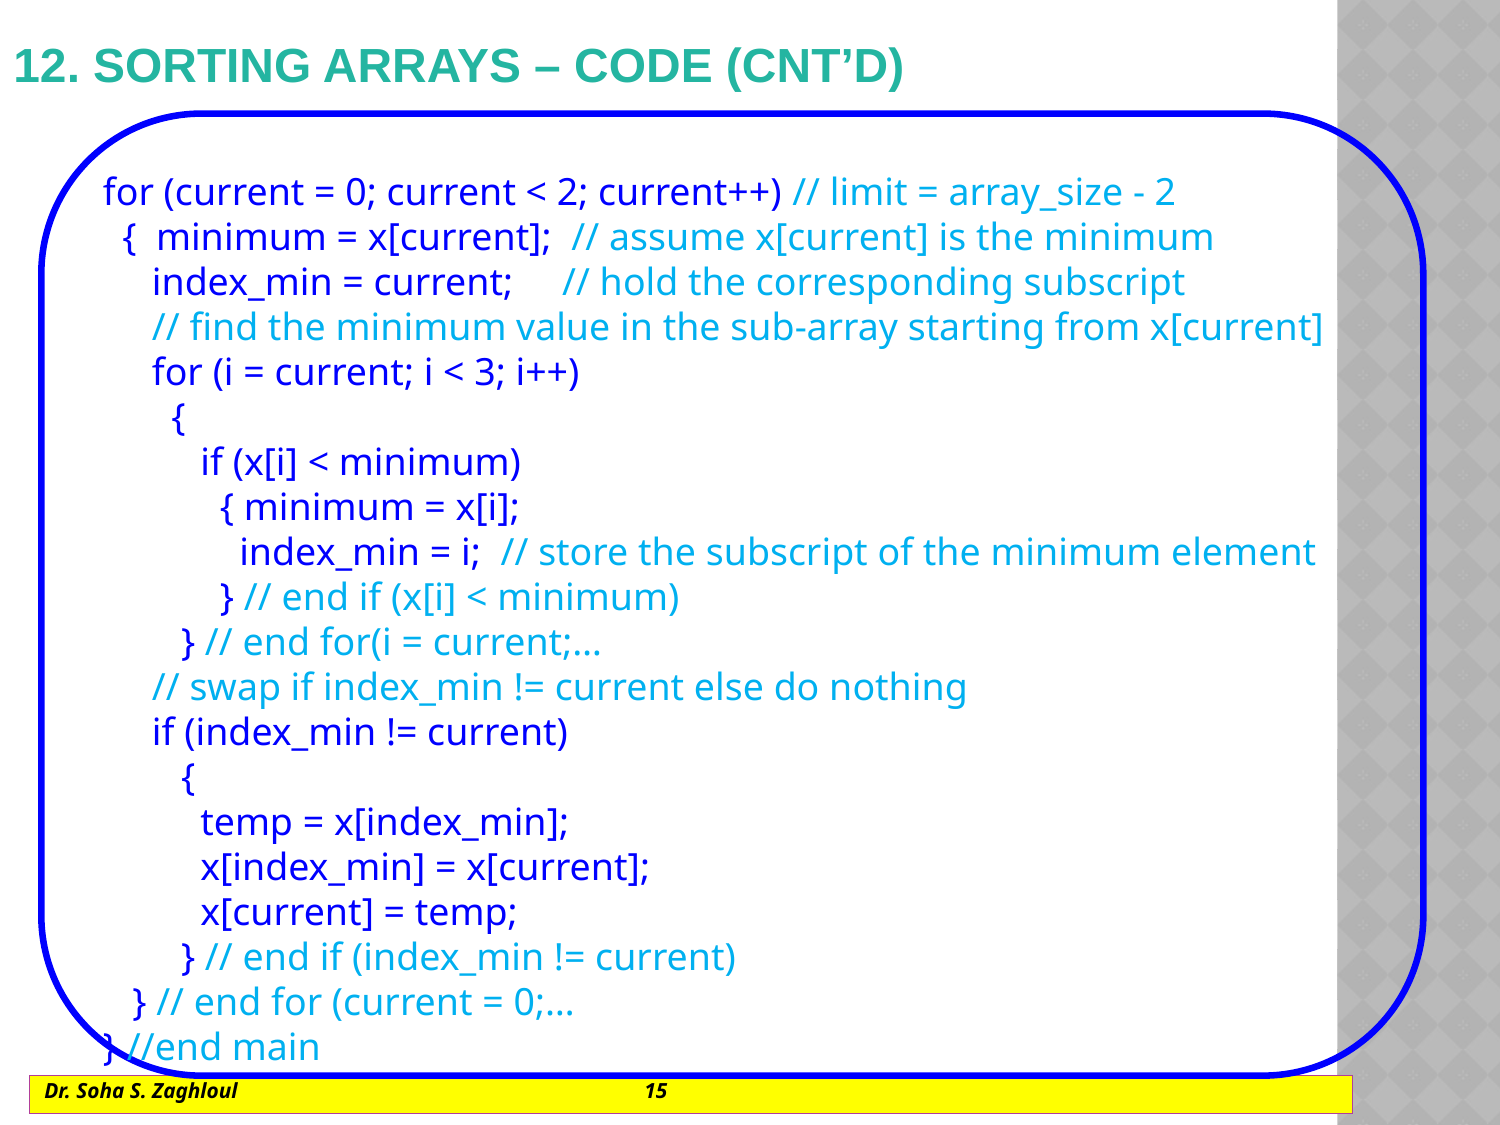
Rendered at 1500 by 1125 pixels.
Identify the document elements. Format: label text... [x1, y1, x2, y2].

text_box for (current = 0; current < 2; current++) // limit = array_size - 2 { minimum = x[current]; // assume x[current] is the minimum index_min = current; // hold the corresponding subscript // find the minimum value in the sub-array starting from x[current] for (i = current; i < 3; i++) { if (x[i] < minimum) { minimum = x[i]; index_min = i; // store the subscript of the minimum element } // end if (x[i] < minimum) } // end for(i = current;… // swap if index_min != current else do nothing if (index_min != current) { temp = x[index_min]; x[index_min] = x[current]; x[current] = temp; } // end if (index_min != current) } // end for (current = 0;… } //end main [38, 110, 1427, 1079]
title 12. Sorting arrays – code (cnt’d) [5, 19, 1341, 93]
text_box Dr. Soha S. Zaghloul 15 [29, 1075, 1353, 1114]
